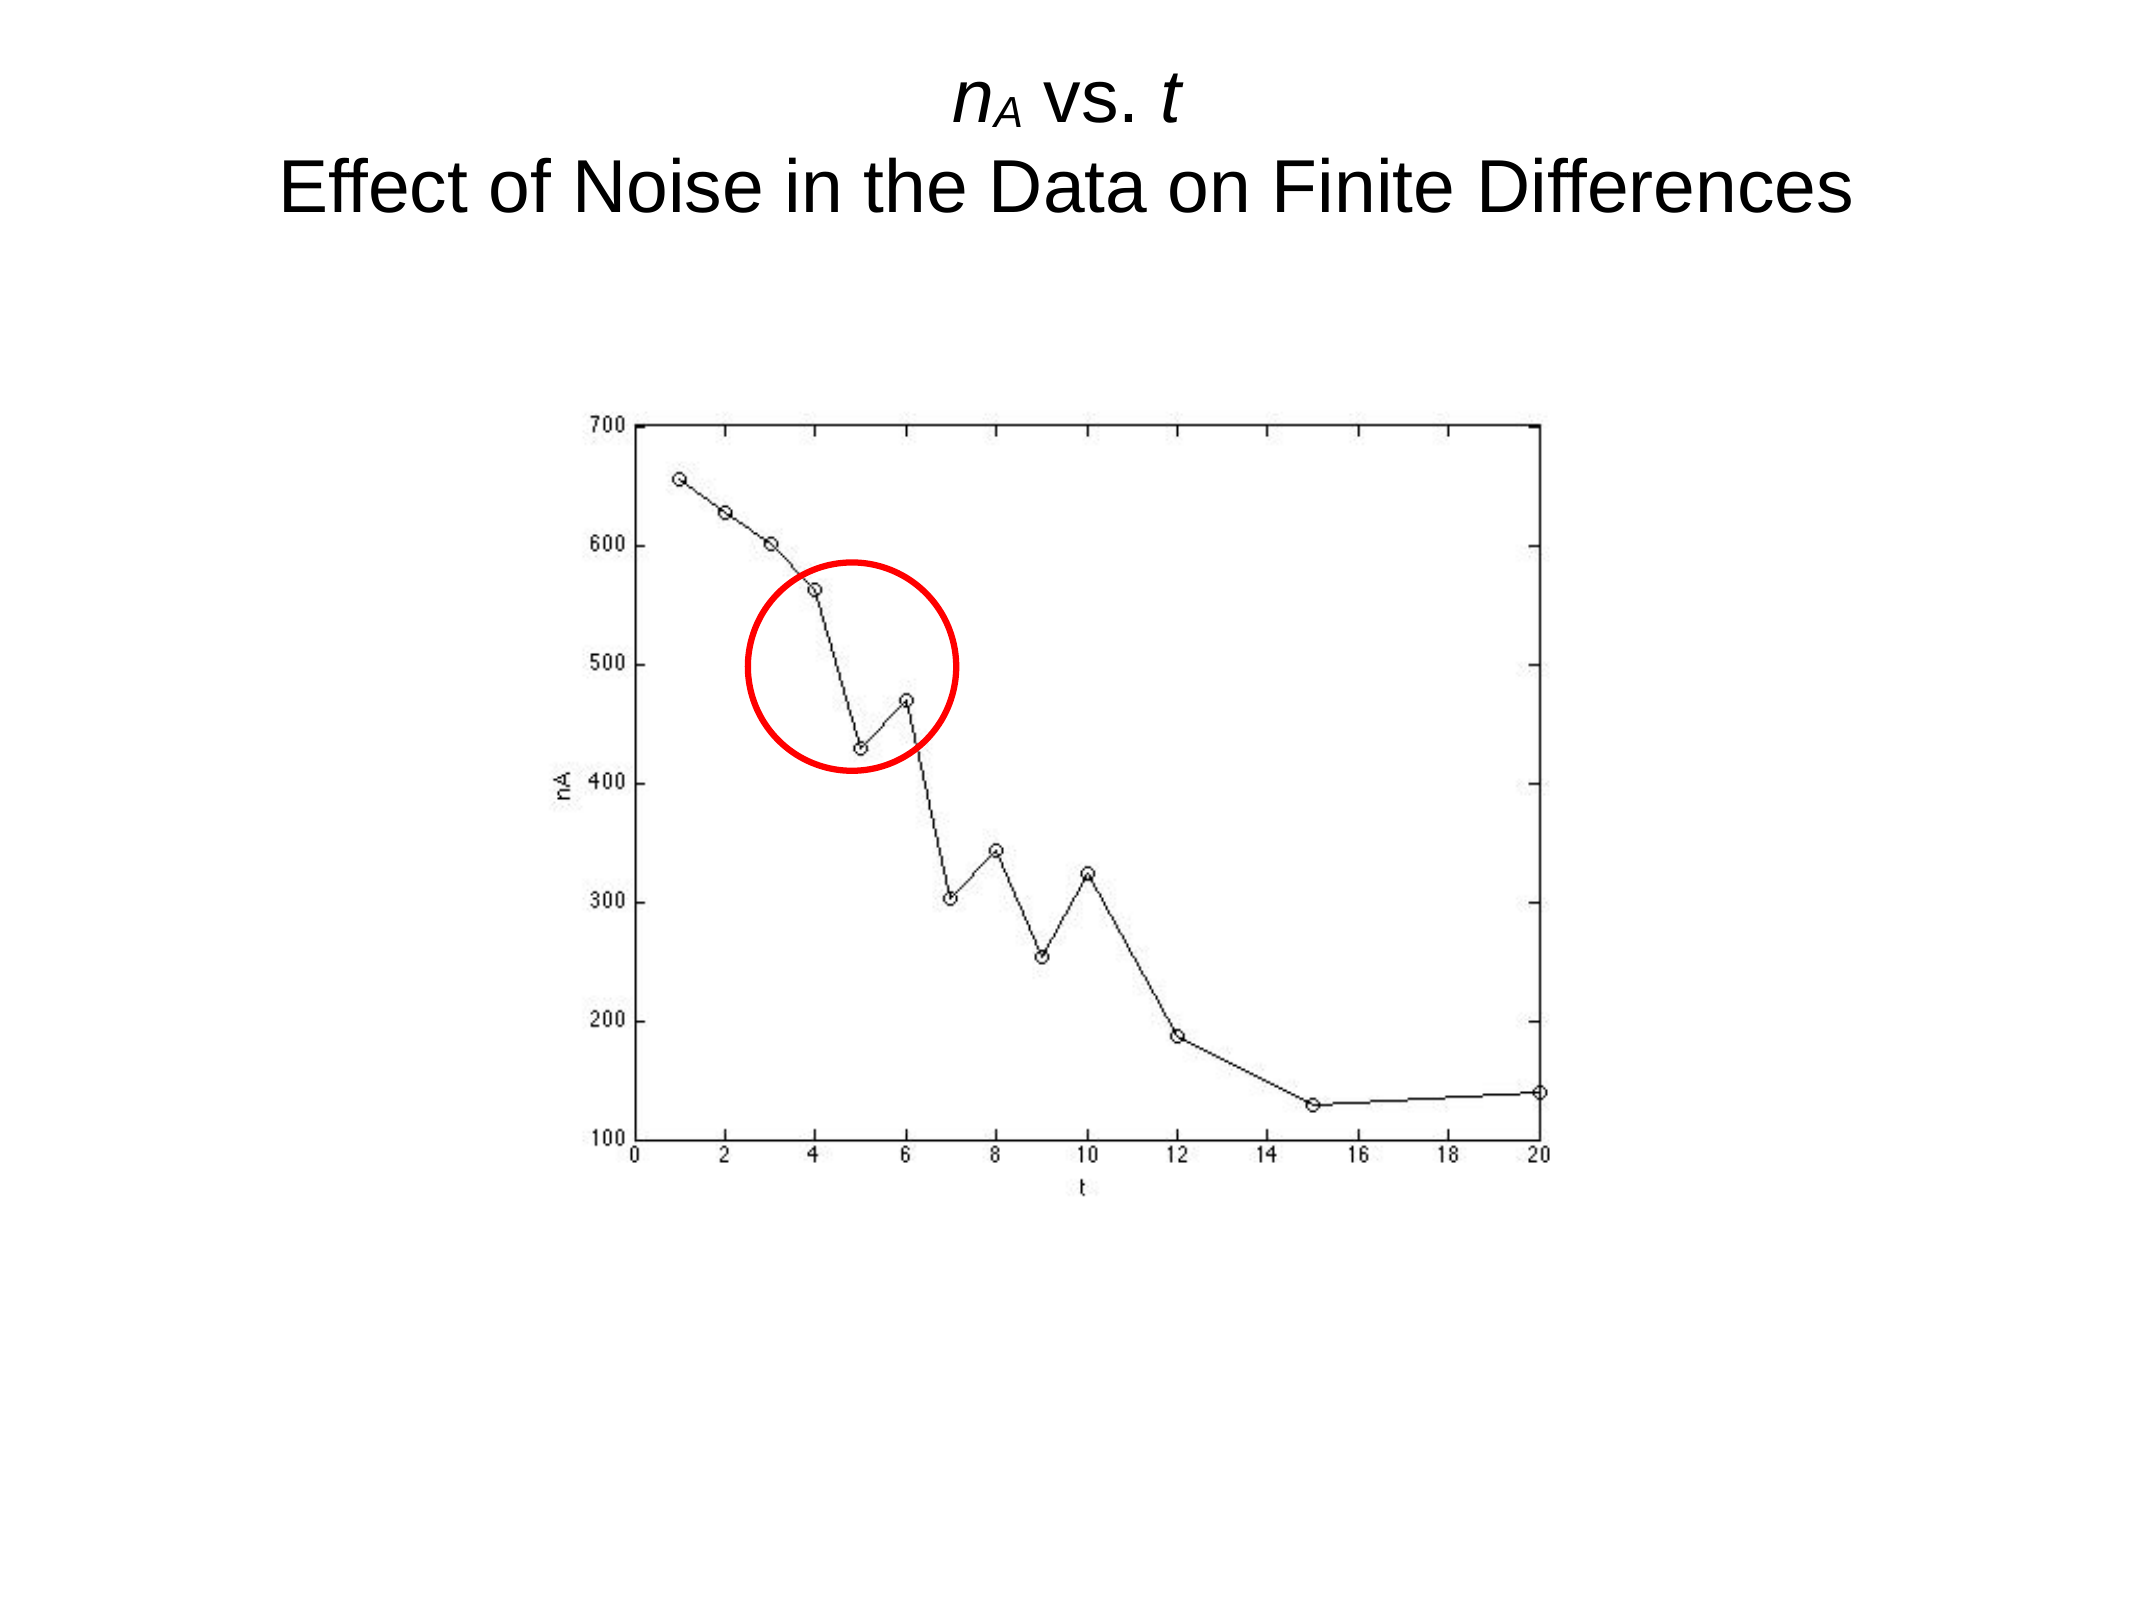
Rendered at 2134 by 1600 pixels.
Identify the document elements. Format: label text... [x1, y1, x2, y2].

title nA vs. t Effect of Noise in the Data on Finite Differences [208, 39, 1925, 248]
picture [482, 362, 1651, 1236]
